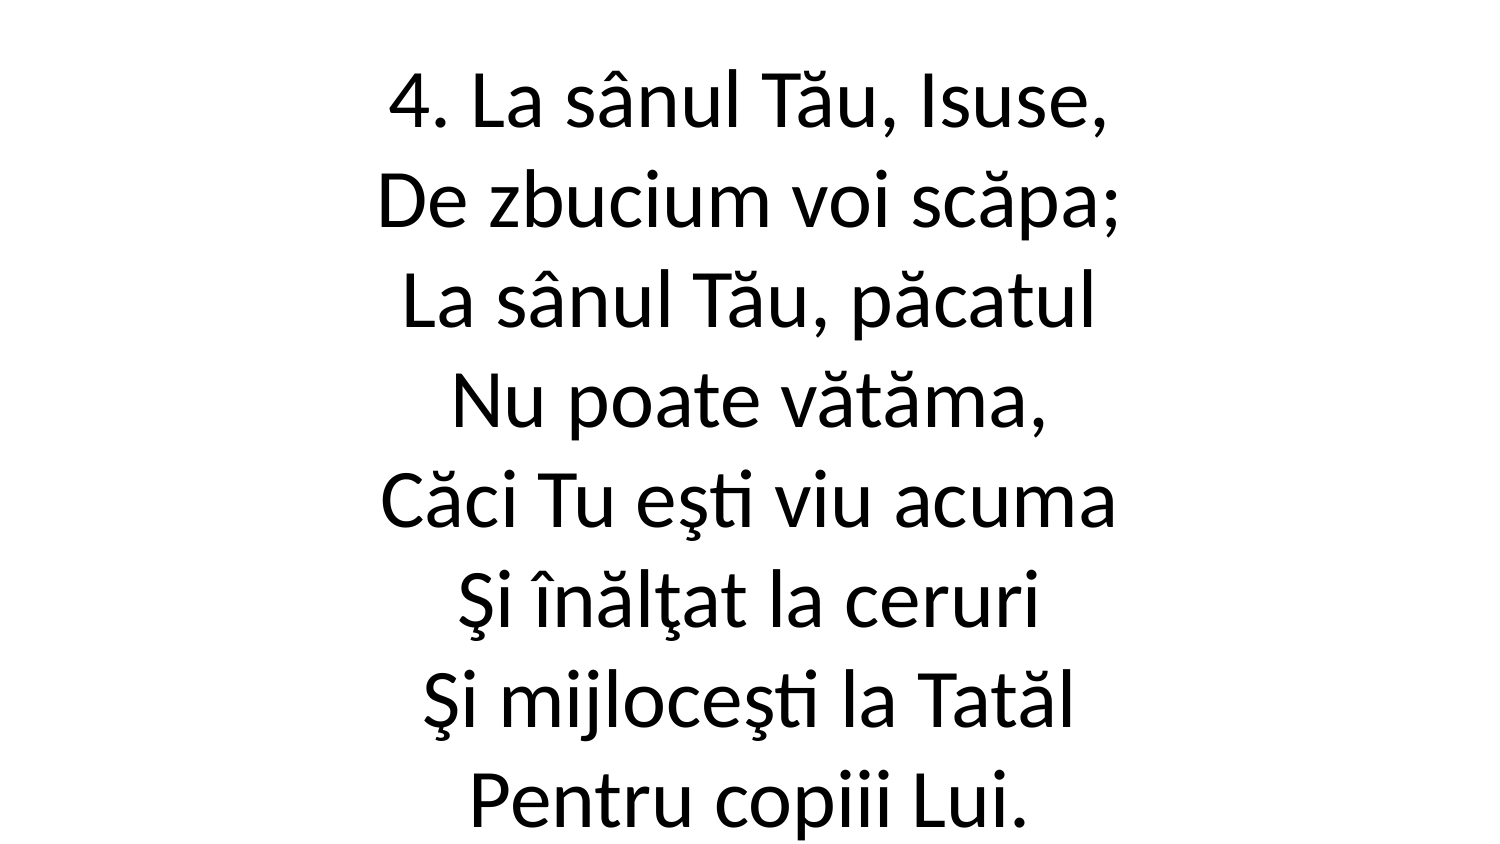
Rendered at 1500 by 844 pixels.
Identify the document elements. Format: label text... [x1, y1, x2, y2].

text_box 4. La sânul Tău, Isuse, De zbucium voi scăpa; La sânul Tău, păcatul Nu poate vătăma, Căci Tu eşti viu acuma Şi înălţat la ceruri Şi mijloceşti la Tatăl Pentru copiii Lui. [361, 0, 1139, 844]
